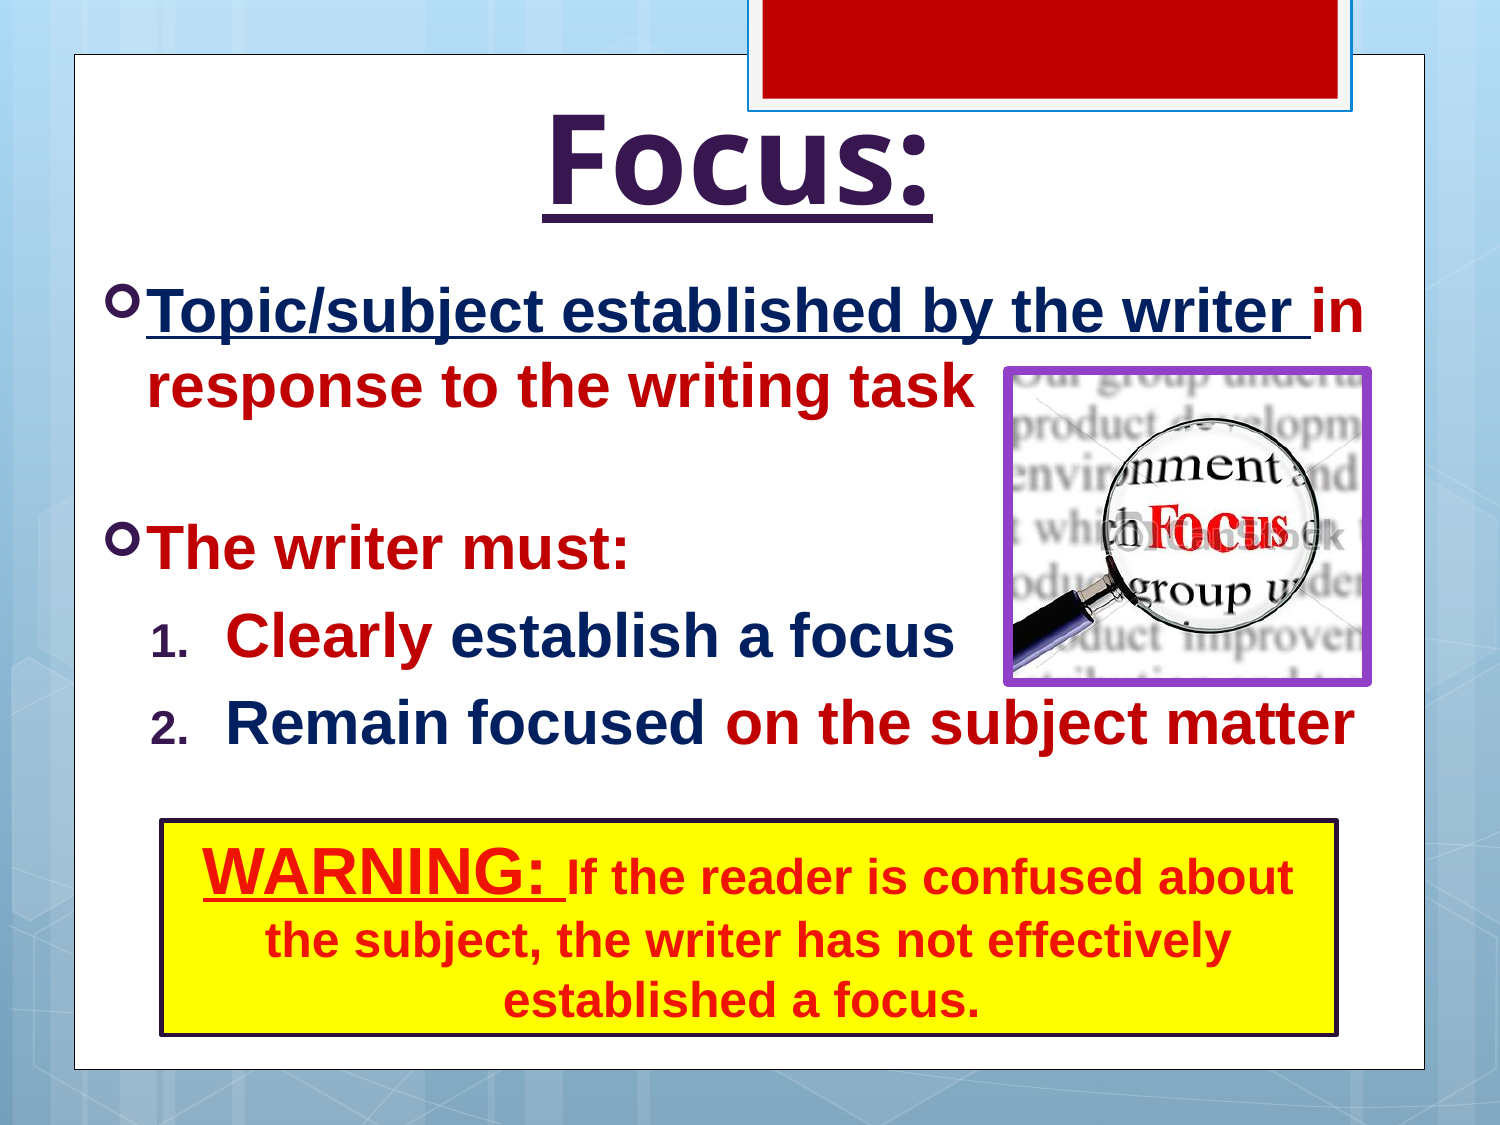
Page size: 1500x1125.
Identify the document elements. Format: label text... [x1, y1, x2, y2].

title Focus: [161, 50, 1314, 238]
text_box WARNING: If the reader is confused about the subject, the writer has not effectively established a focus. [161, 820, 1337, 1036]
list Topic/subject established by the writer in response to the writing task The writer must: Clearly establish a focus Remain focused on the subject matter [75, 262, 1438, 839]
picture [1012, 374, 1363, 678]
